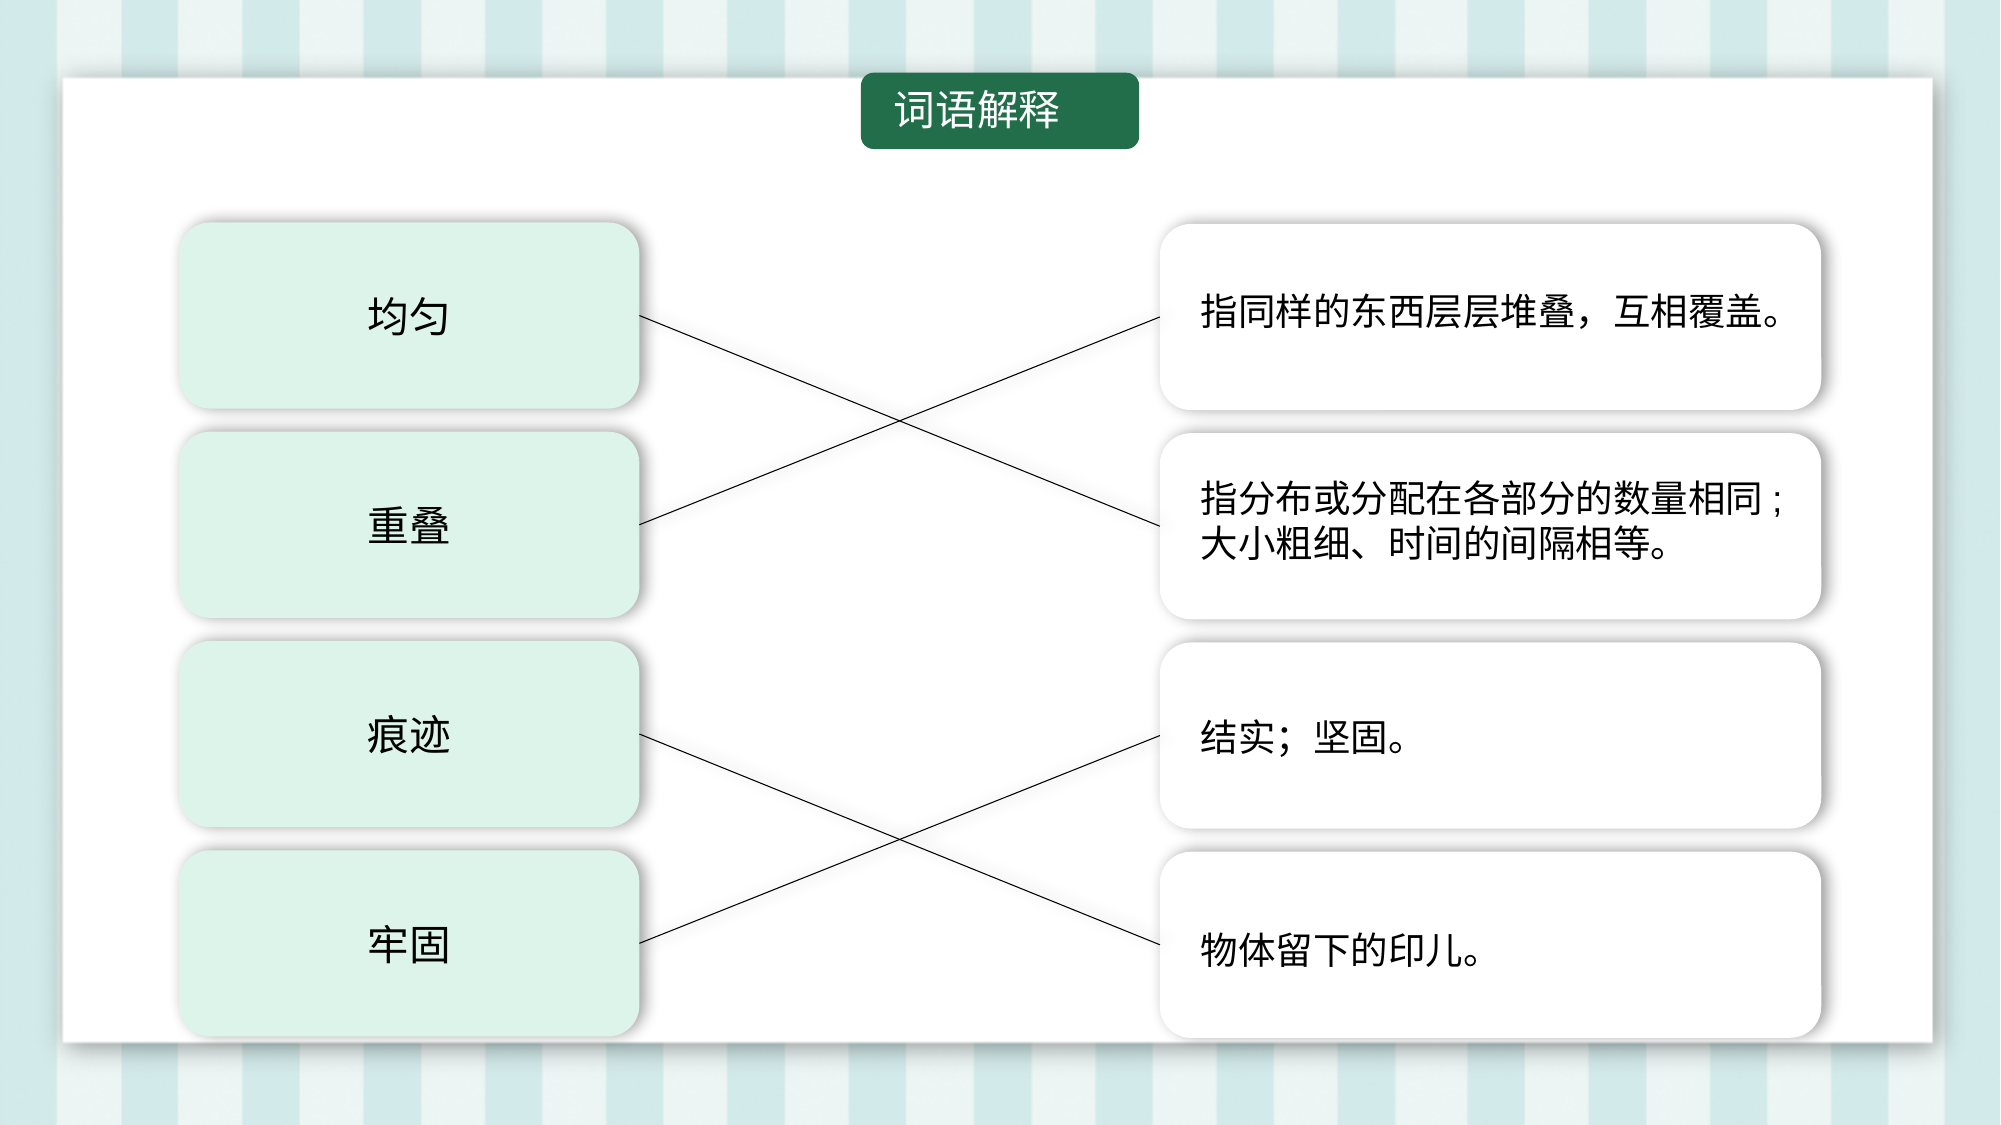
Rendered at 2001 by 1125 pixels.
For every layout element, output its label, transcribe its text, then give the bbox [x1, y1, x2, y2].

text_box 指分布或分配在各部分的数量相同;大小粗细、时间的间隔相等。 [1185, 467, 1827, 573]
picture [0, 0, 2000, 1125]
text_box 均匀 [177, 221, 641, 410]
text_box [639, 735, 1160, 944]
text_box [1158, 850, 1823, 1039]
text_box 痕迹 [177, 639, 641, 829]
text_box 重叠 [177, 430, 641, 619]
text_box [1158, 432, 1823, 621]
text_box 指同样的东西层层堆叠，互相覆盖。 [1185, 280, 1795, 341]
text_box 物体留下的印儿。 [1185, 919, 1681, 980]
text_box [1158, 222, 1823, 412]
text_box [1158, 641, 1823, 830]
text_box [860, 72, 1140, 150]
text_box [639, 317, 1160, 525]
text_box 结实；坚固。 [1185, 706, 1773, 767]
text_box 牢固 [177, 849, 641, 1038]
